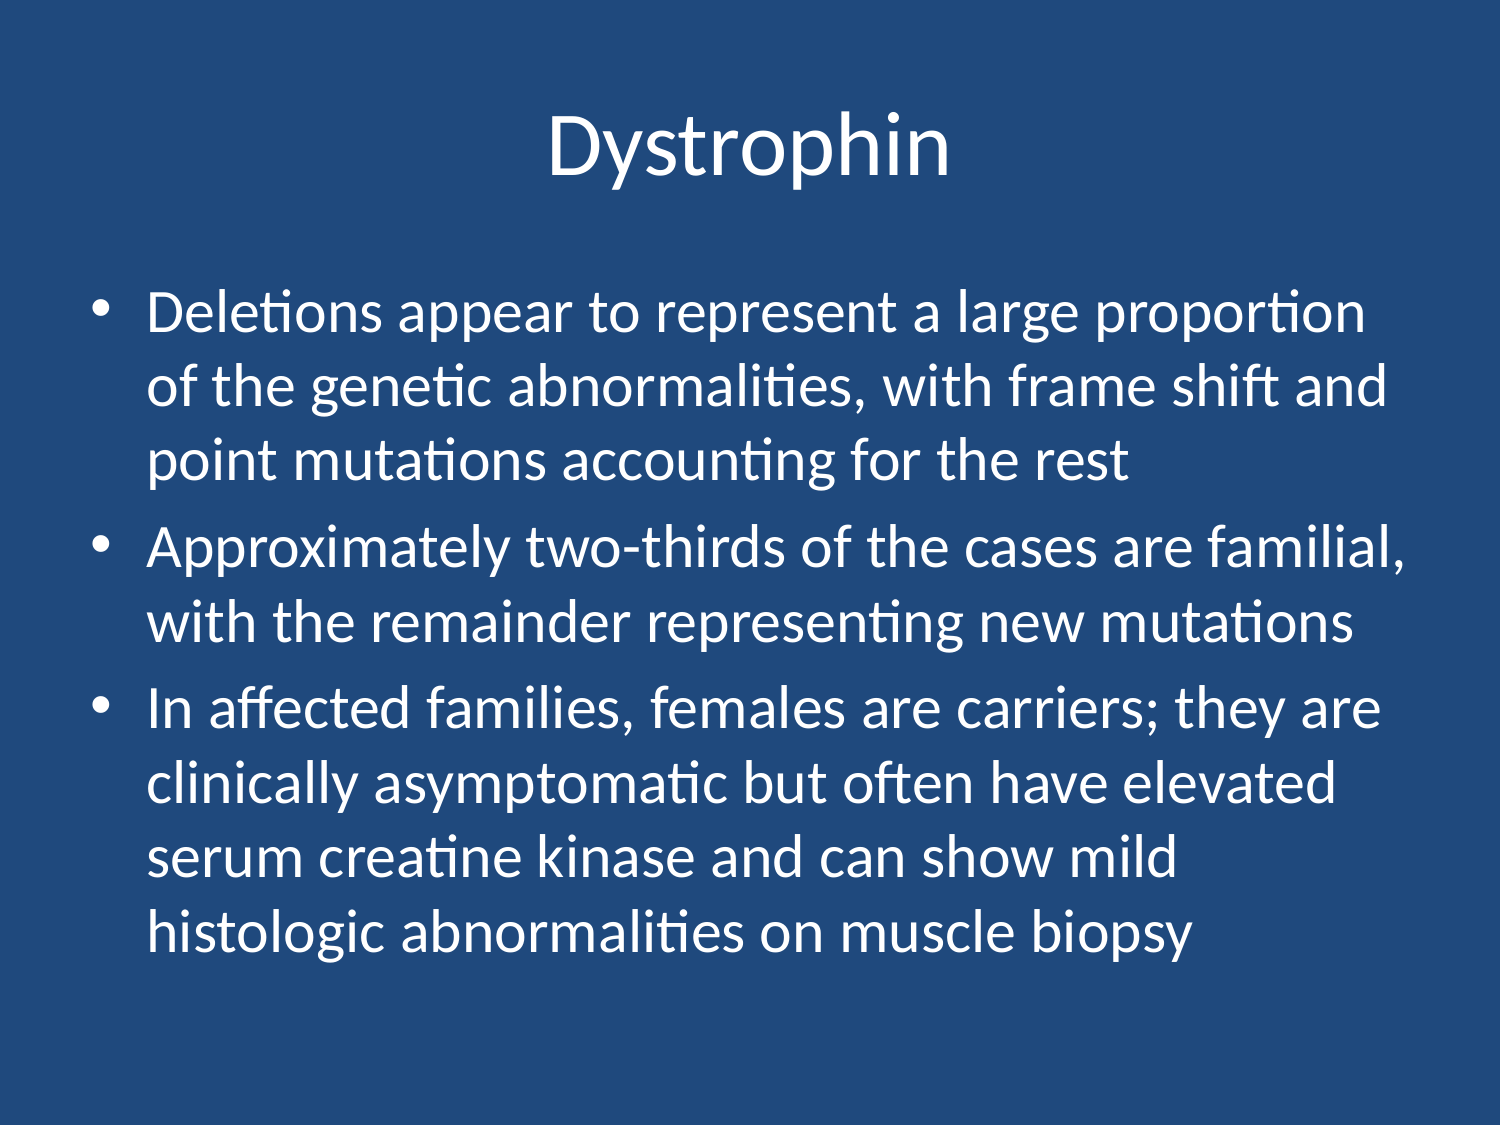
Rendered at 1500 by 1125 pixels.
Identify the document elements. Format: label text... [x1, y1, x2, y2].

list Deletions appear to represent a large proportion of the genetic abnormalities, with frame shift and point mutations accounting for the rest Approximately two-thirds of the cases are familial, with the remainder representing new mutations In affected families, females are carriers; they are clinically asymptomatic but often have elevated serum creatine kinase and can show mild histologic abnormalities on muscle biopsy [75, 262, 1425, 1005]
title Dystrophin [75, 45, 1425, 233]
